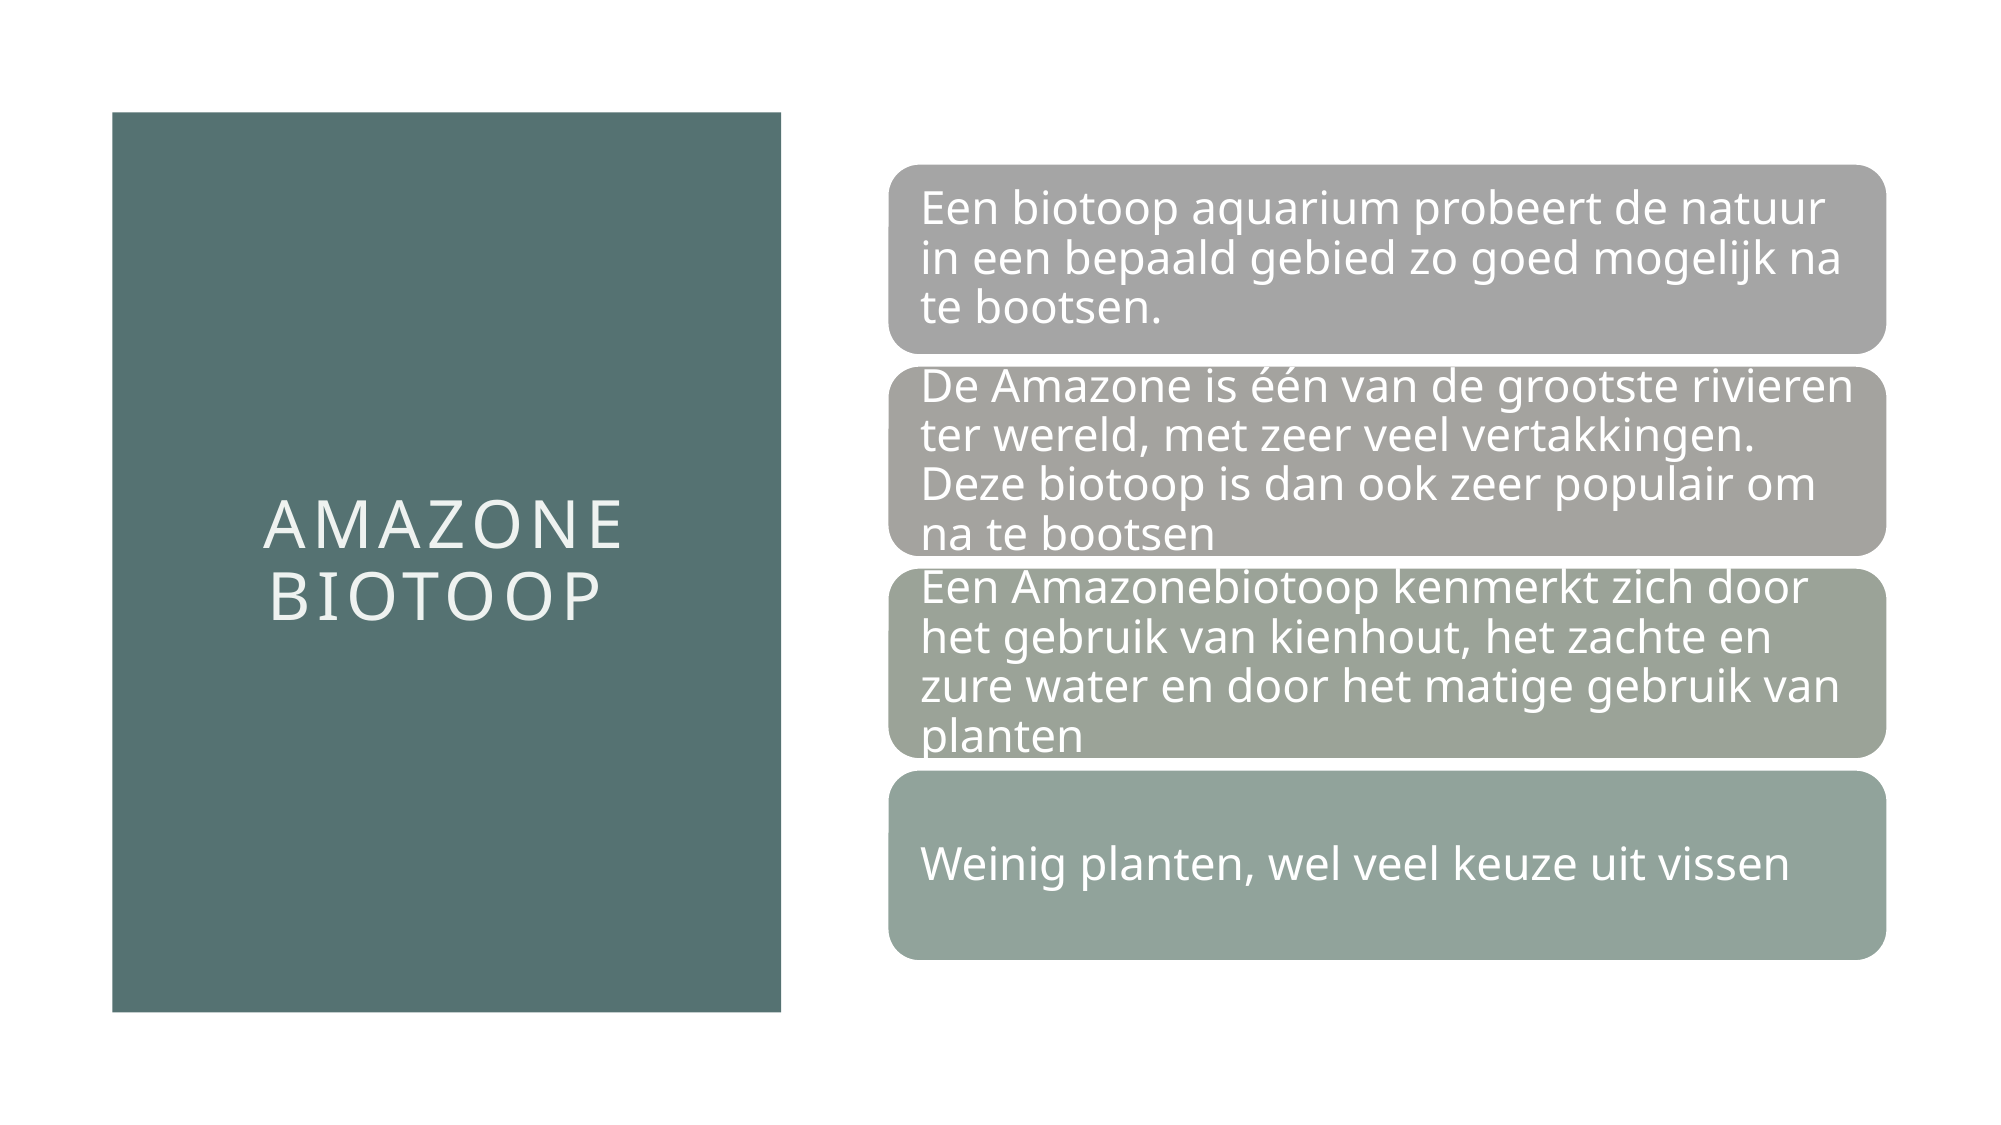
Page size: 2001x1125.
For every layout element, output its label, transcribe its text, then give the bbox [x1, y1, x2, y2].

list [887, 112, 1888, 1013]
title AMAZONE BIOTOOP [225, 224, 669, 900]
text_box [111, 111, 782, 1013]
